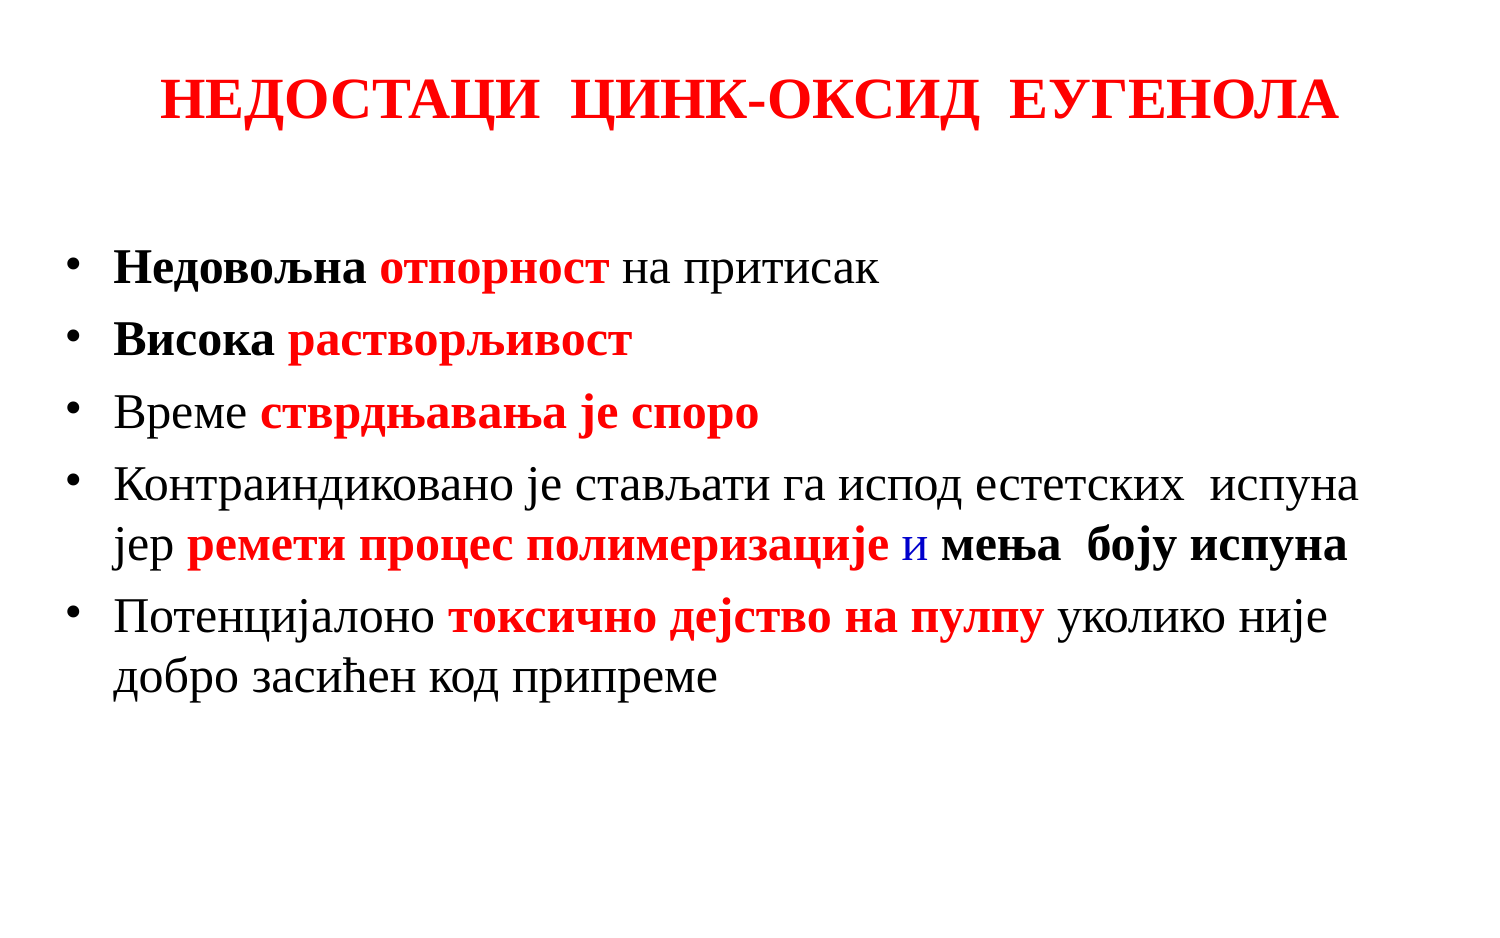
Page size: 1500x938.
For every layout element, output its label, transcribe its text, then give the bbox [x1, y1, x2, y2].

title НЕДОСТАЦИ ЦИНК-ОКСИД ЕУГЕНОЛА [12, 4, 1488, 218]
text_box Недовољна отпорност на притисак Висока растворљивост Време стврдњавања је споро Контраиндиковано је стављати га испод естетских испуна јер ремети процес полимеризације и мења боју испуна Потенцијалоно токсично дејство на пулпу уколико није добро засићен код припреме [62, 233, 1411, 703]
